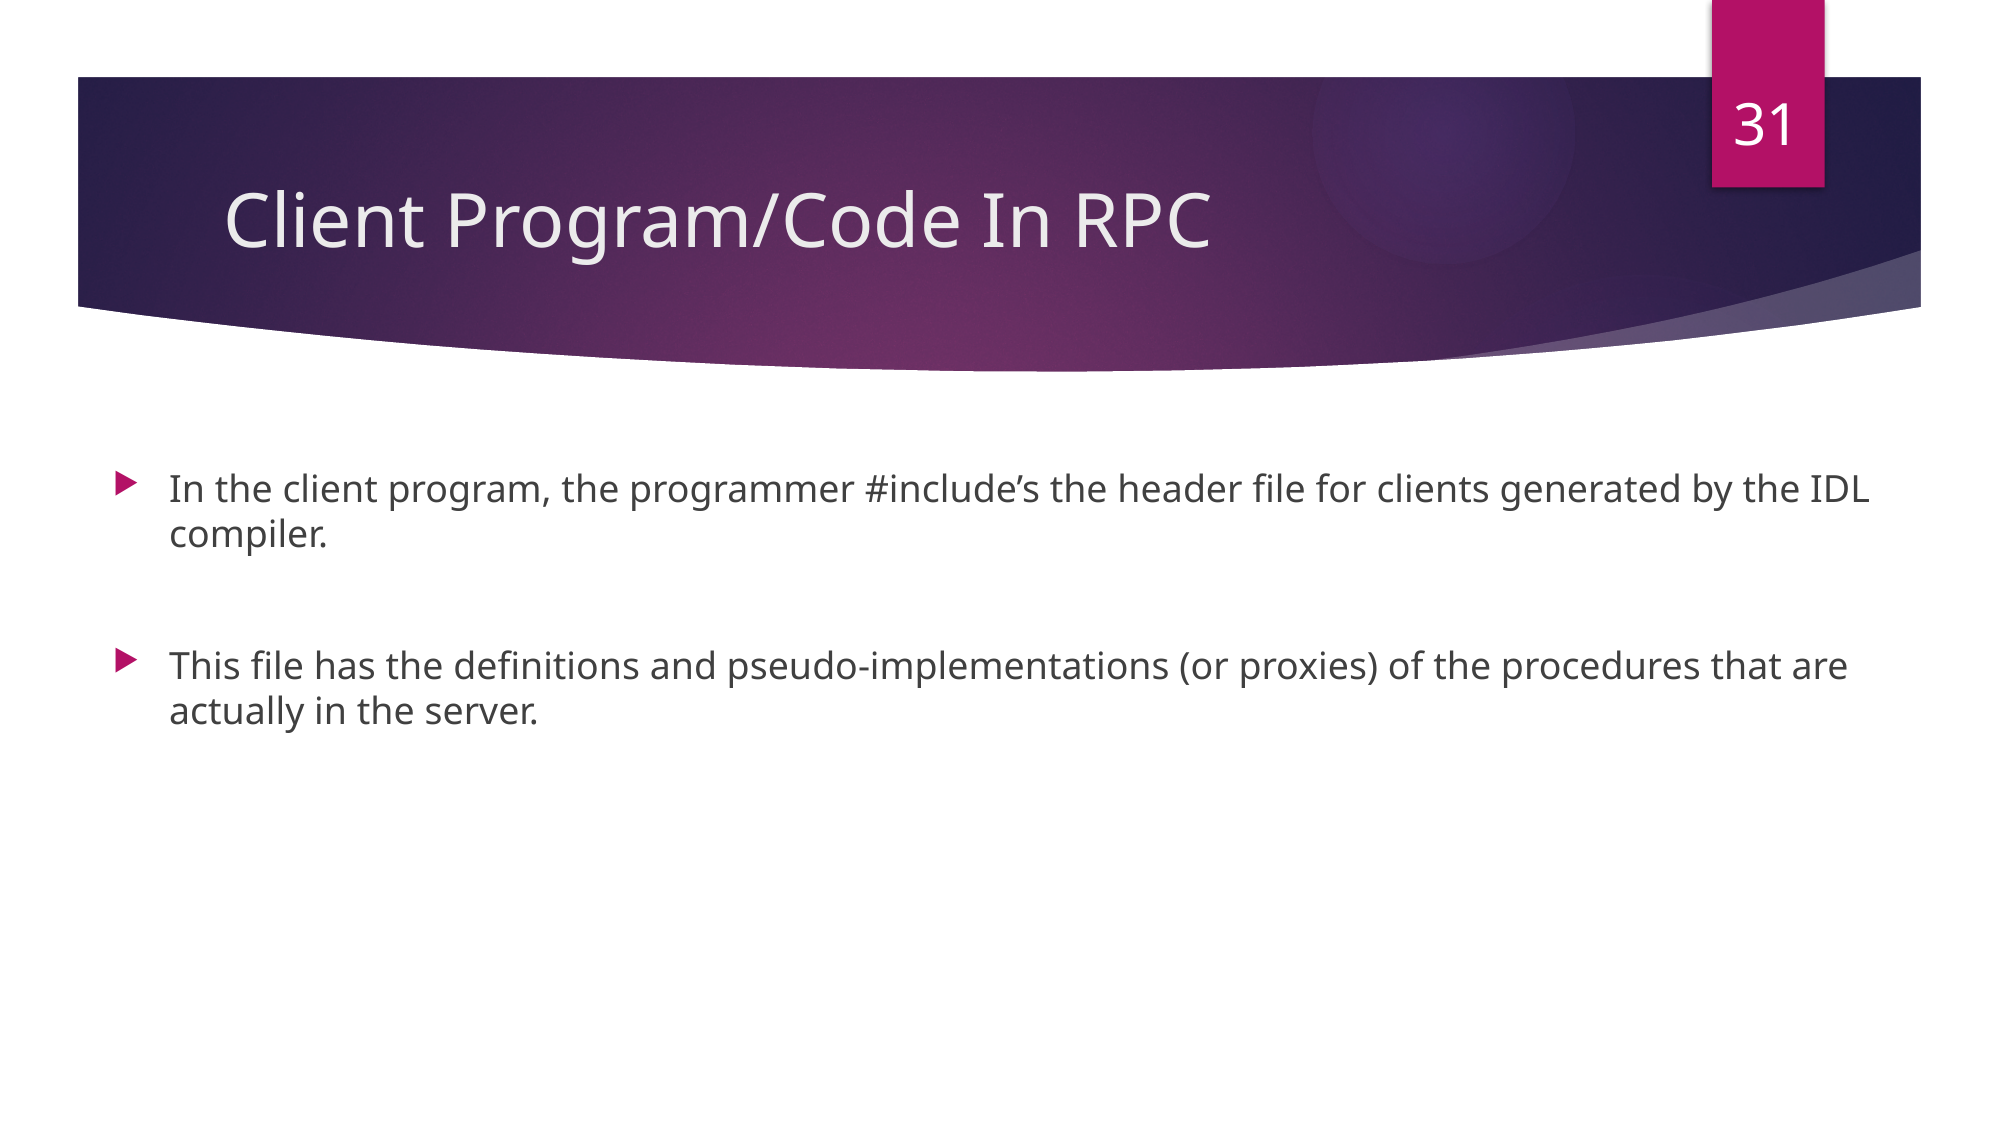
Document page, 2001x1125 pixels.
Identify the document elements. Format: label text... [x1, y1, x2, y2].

list In the client program, the programmer #include’s the header file for clients generated by the IDL compiler. This file has the definitions and pseudo-implementations (or proxies) of the procedures that are actually in the server. [97, 391, 1911, 953]
slide_number 31 [1698, 48, 1836, 175]
title Client Program/Code In RPC [189, 159, 1627, 276]
